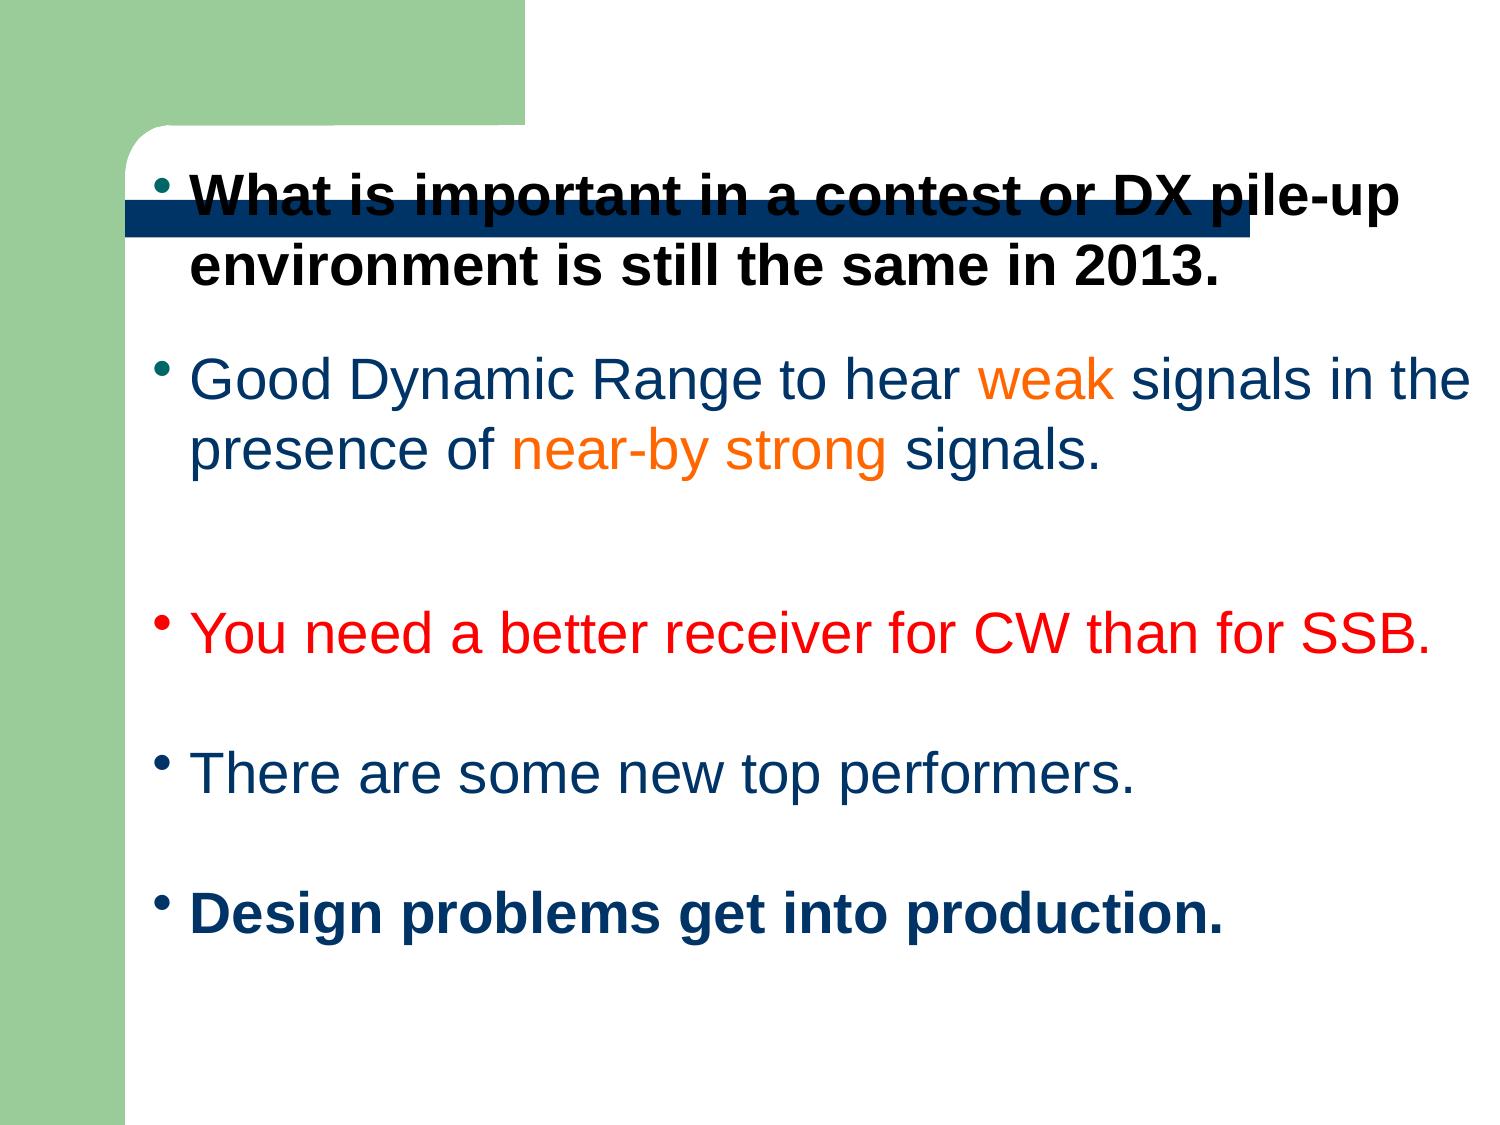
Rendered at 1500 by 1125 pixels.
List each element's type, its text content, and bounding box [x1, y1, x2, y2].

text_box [0, 0, 526, 1125]
list What is important in a contest or DX pile-up environment is still the same in 2013. Good Dynamic Range to hear weak signals in the presence of near-by strong signals. You need a better receiver for CW than for SSB. There are some new top performers. Design problems get into production. [529, 149, 1500, 1076]
